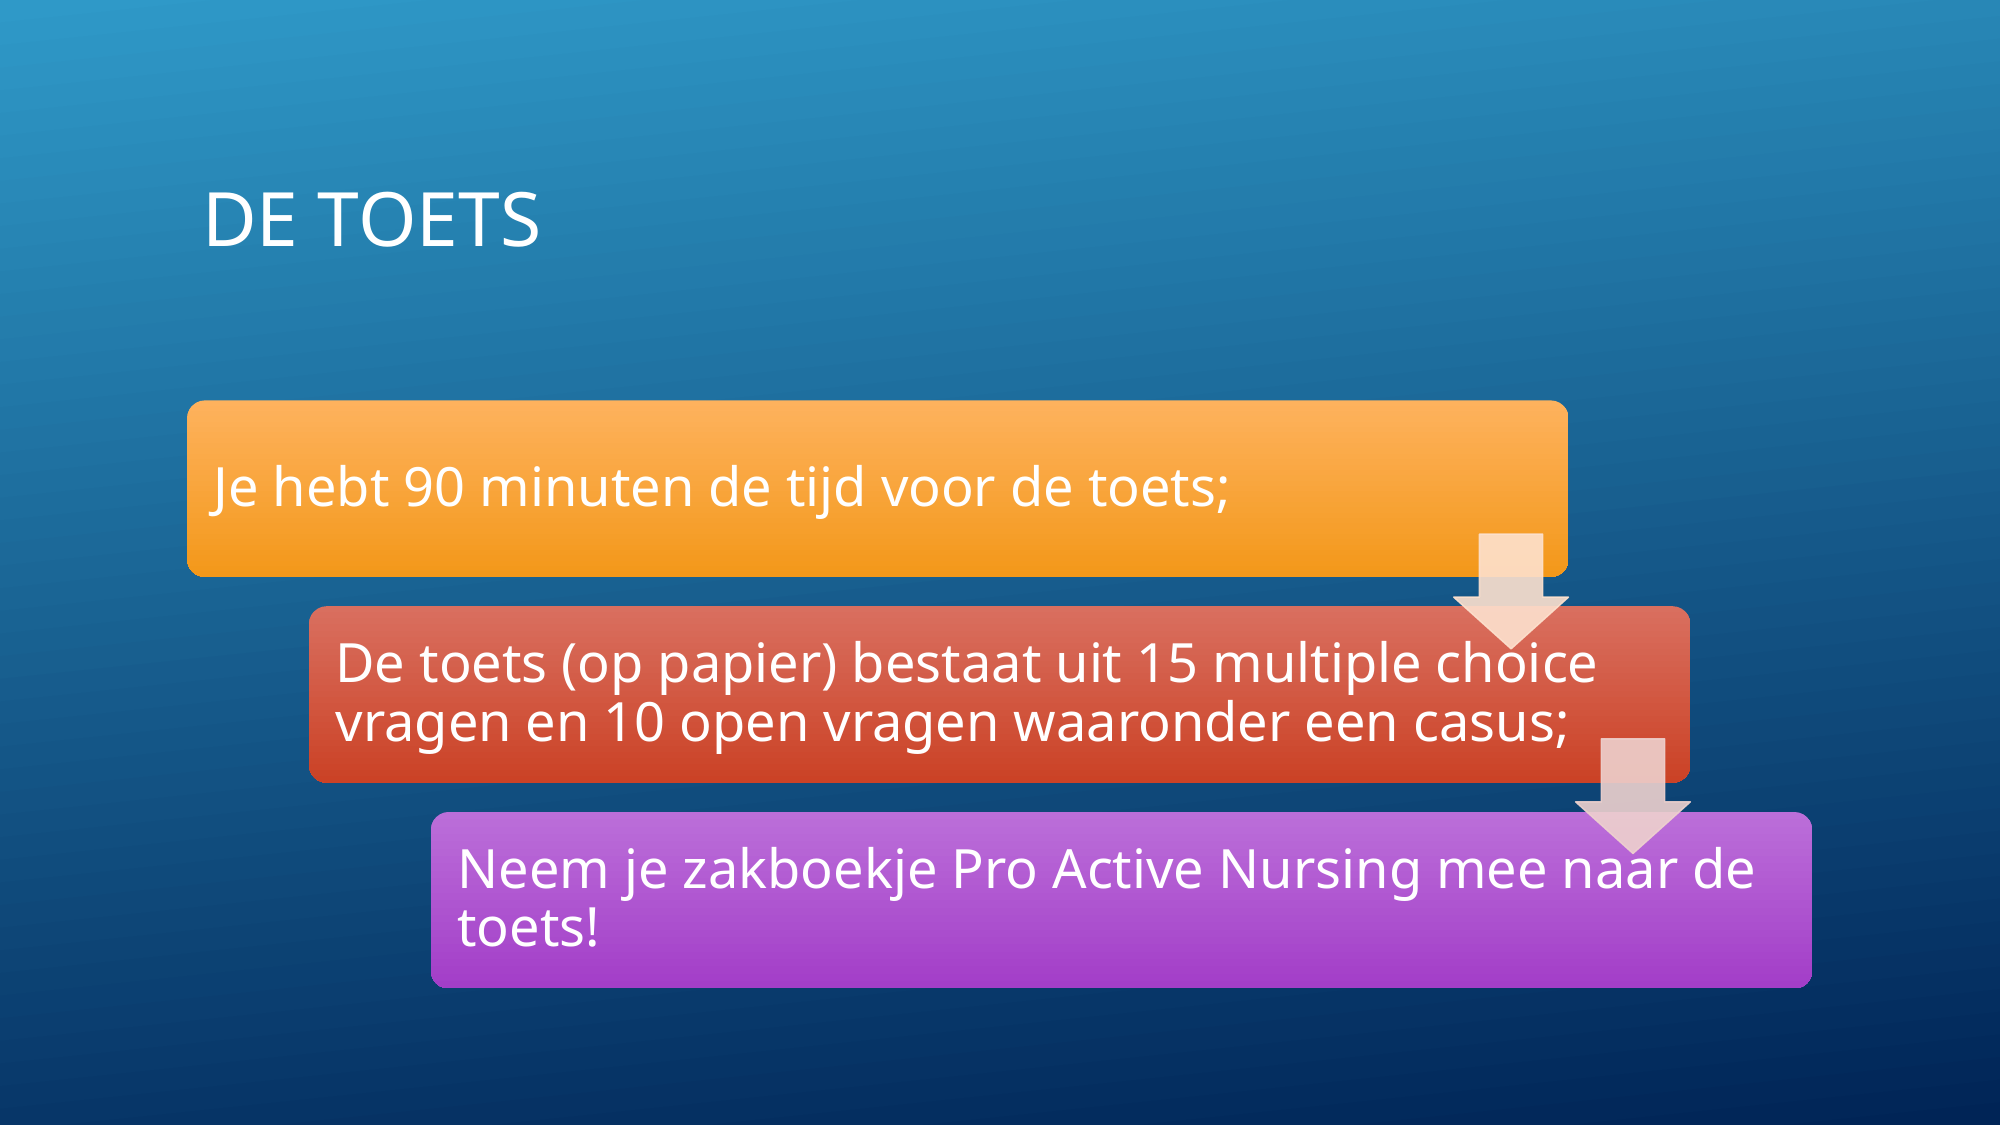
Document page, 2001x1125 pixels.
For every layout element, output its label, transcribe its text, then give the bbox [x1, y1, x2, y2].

title De toets [187, 101, 1813, 344]
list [186, 400, 1813, 989]
text_box [0, 0, 2000, 1125]
